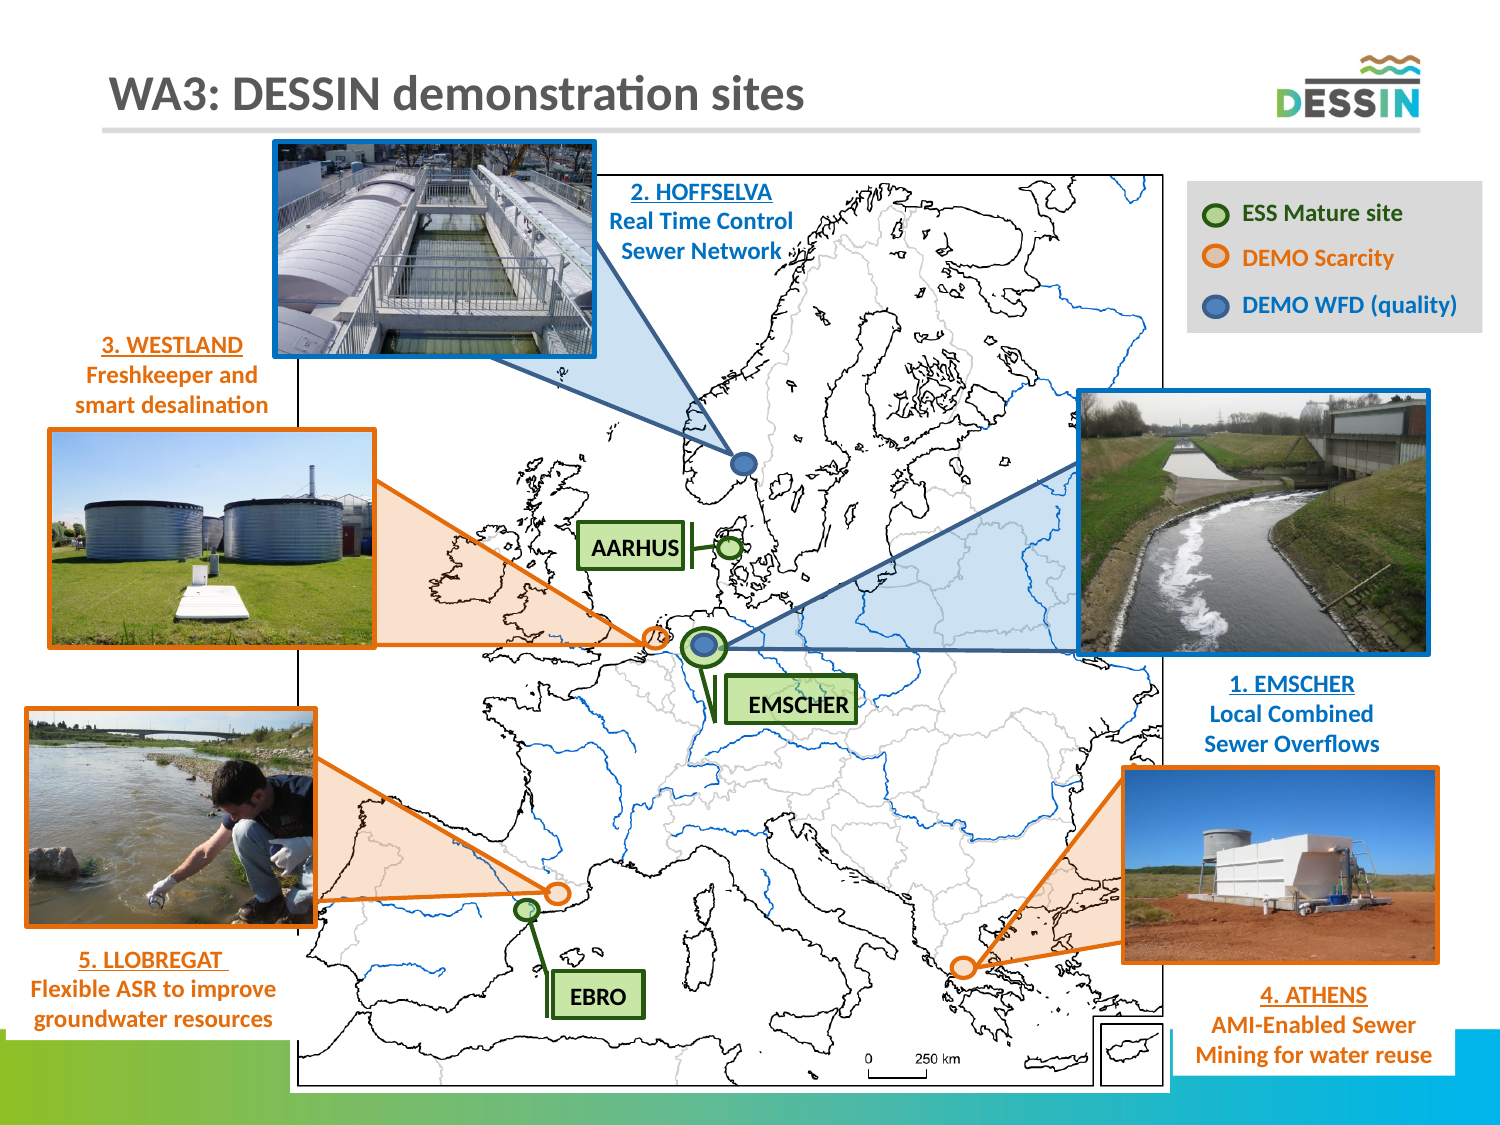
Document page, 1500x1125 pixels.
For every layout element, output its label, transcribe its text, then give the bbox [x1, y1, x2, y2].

picture [0, 0, 1500, 1125]
text_box 5. LLOBREGAT Flexible ASR to improve groundwater resources [5, 935, 284, 1041]
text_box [1186, 180, 1483, 334]
text_box 4. ATHENS AMI-Enabled Sewer Mining for water reuse [1174, 971, 1456, 1076]
text_box WA3: DESSIN demonstration sites [93, 53, 926, 128]
text_box 3. WESTLAND Freshkeeper and smart desalination [41, 321, 284, 426]
picture [1339, 1076, 1348, 1125]
text_box 1. EMSCHER Local Combined Sewer Overflows [1174, 660, 1424, 765]
